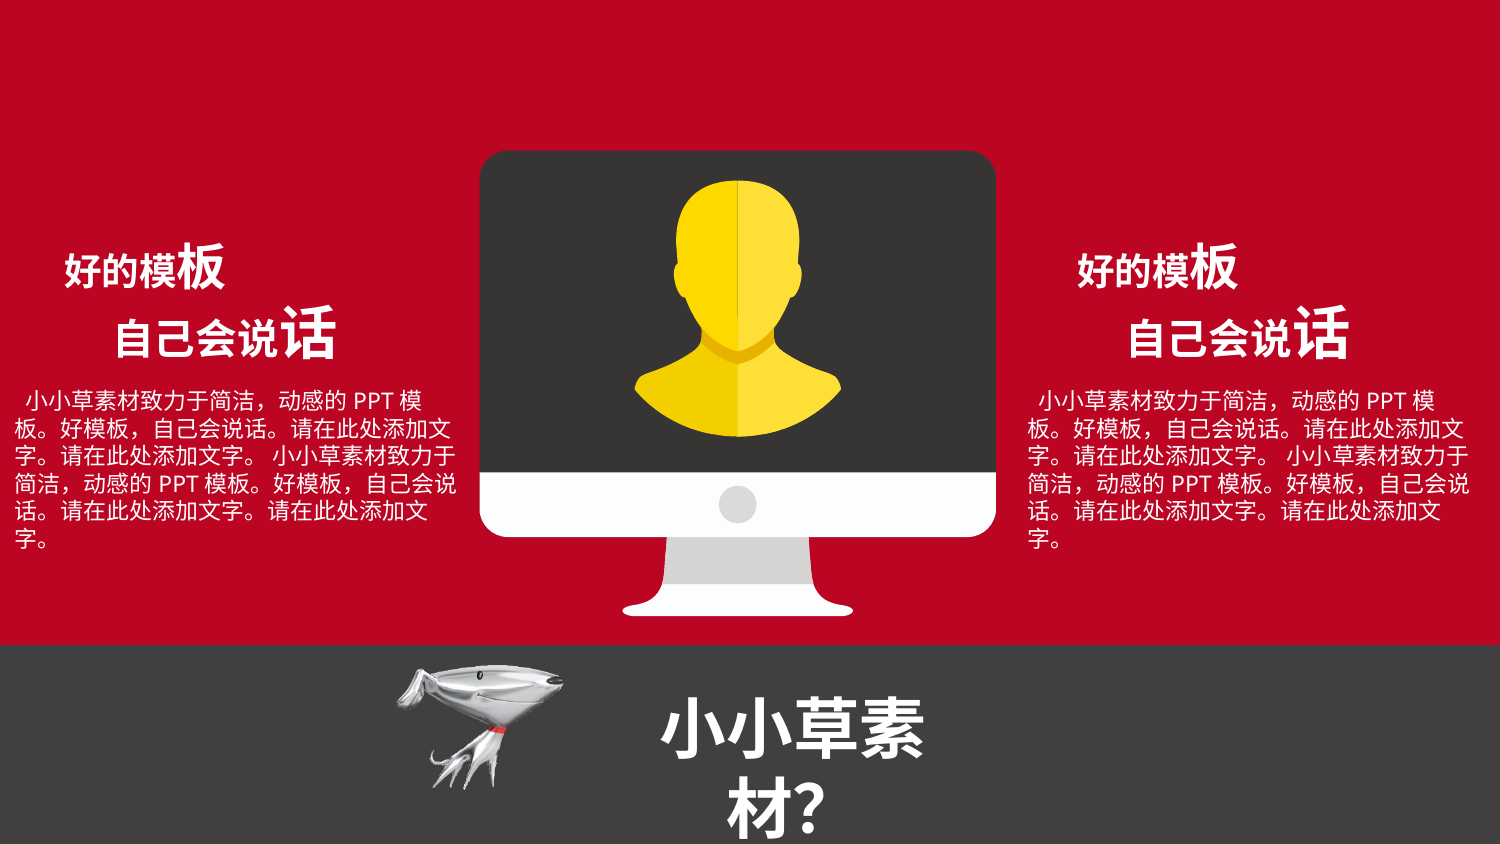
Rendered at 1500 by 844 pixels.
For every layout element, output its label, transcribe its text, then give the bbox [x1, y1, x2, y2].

text_box [0, 0, 1500, 646]
picture [395, 665, 564, 791]
picture [479, 149, 996, 617]
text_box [0, 228, 480, 617]
text_box 小小草素材？ [590, 679, 996, 844]
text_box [1012, 228, 1493, 617]
